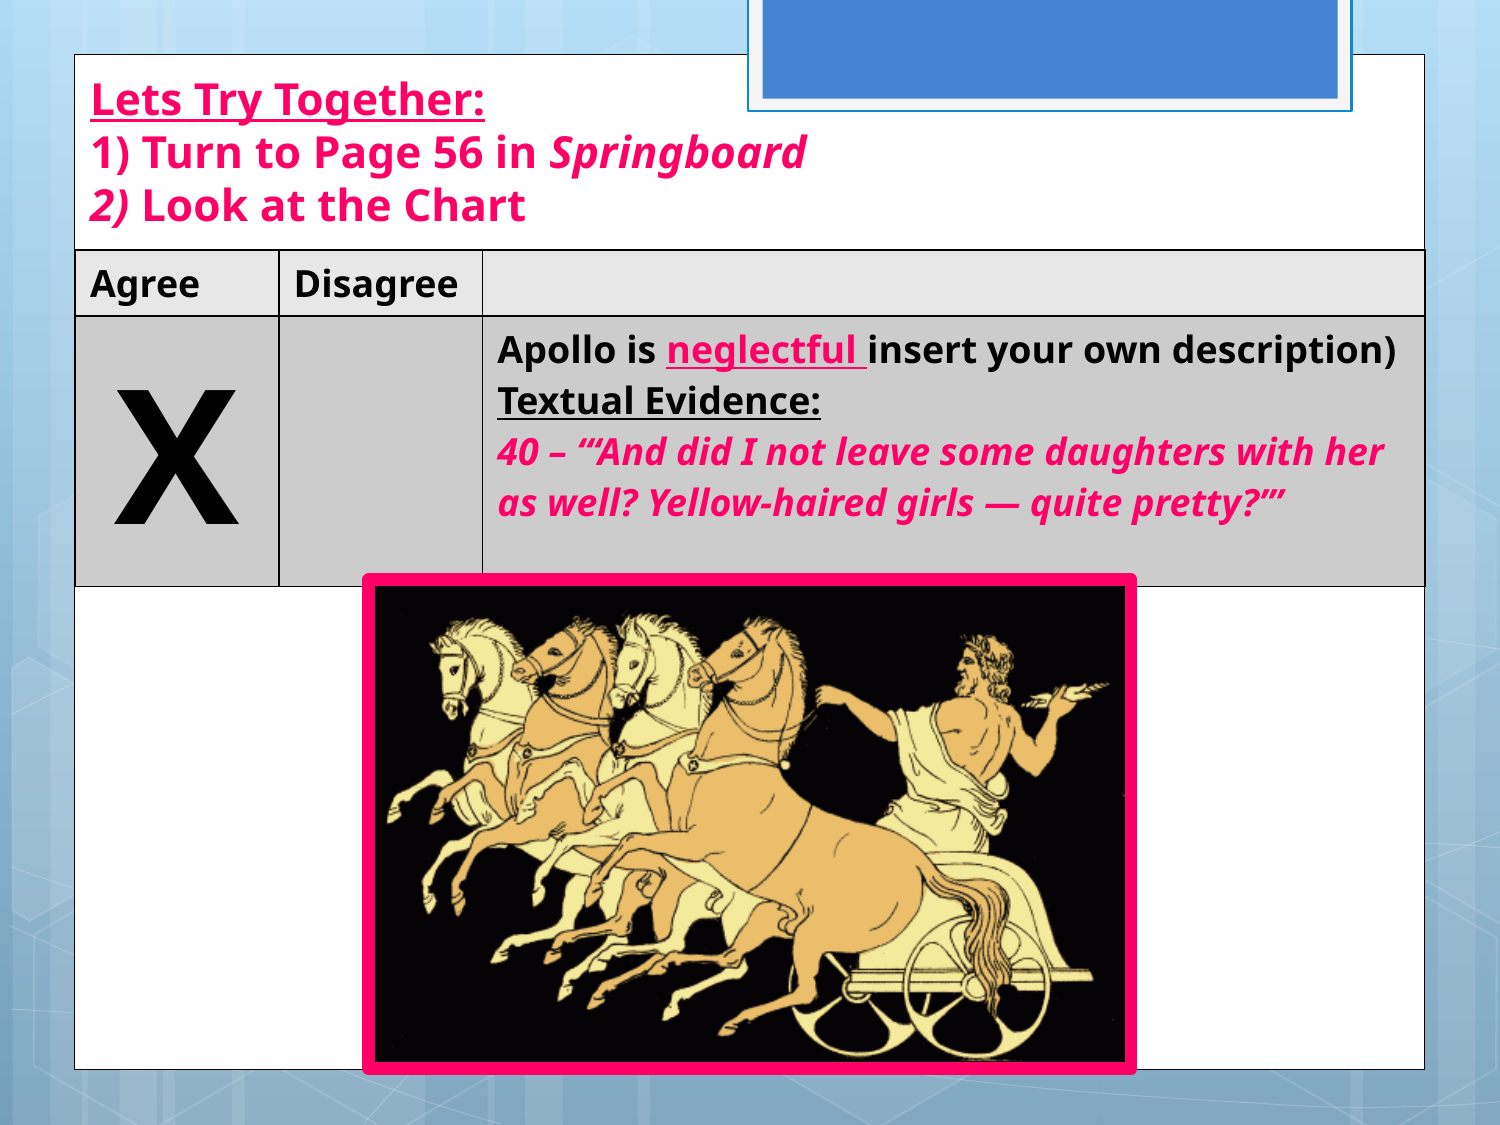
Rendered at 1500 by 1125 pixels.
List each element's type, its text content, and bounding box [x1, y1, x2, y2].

table_cell [280, 317, 482, 586]
picture [374, 585, 1126, 1063]
table_header Disagree [280, 251, 482, 315]
table_header Agree [76, 251, 278, 315]
table_header [483, 251, 1424, 315]
table_cell X [76, 317, 278, 586]
table_cell Apollo is neglectful insert your own description) Textual Evidence: 40 – “‘And did I not leave some daughters with her as well? Yellow-haired girls — quite pretty?’” [483, 317, 1424, 586]
title Lets Try Together: 1) Turn to Page 56 in Springboard 2) Look at the Chart [75, 62, 1425, 238]
